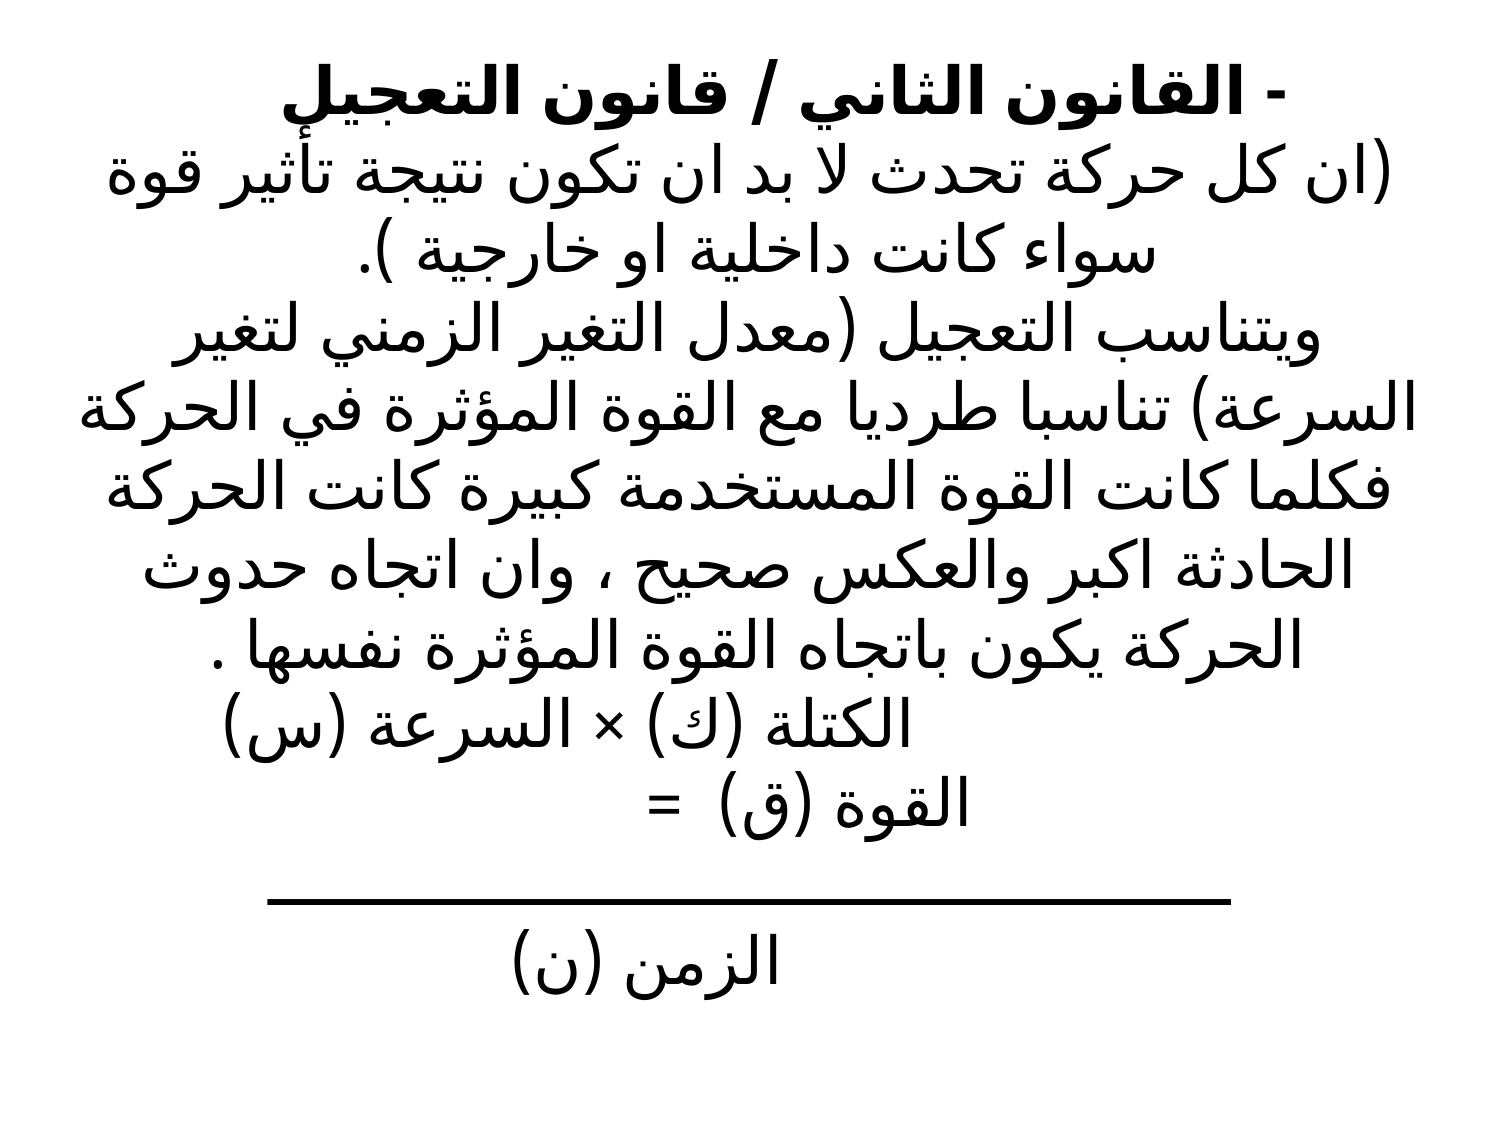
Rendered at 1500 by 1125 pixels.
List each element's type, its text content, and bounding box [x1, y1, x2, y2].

title - القانون الثاني / قانون التعجيل (ان كل حركة تحدث لا بد ان تكون نتيجة تأثير قوة سواء كانت داخلية او خارجية ). ويتناسب التعجيل (معدل التغير الزمني لتغير السرعة) تناسبا طرديا مع القوة المؤثرة في الحركة فكلما كانت القوة المستخدمة كبيرة كانت الحركة الحادثة اكبر والعكس صحيح ، وان اتجاه حدوث الحركة يكون باتجاه القوة المؤثرة نفسها . الكتلة (ك) × السرعة (س) القوة (ق) = ــــــــــــــــــــــــــــــــــــــــــــــــــ الزمن (ن) [47, 36, 1453, 1089]
